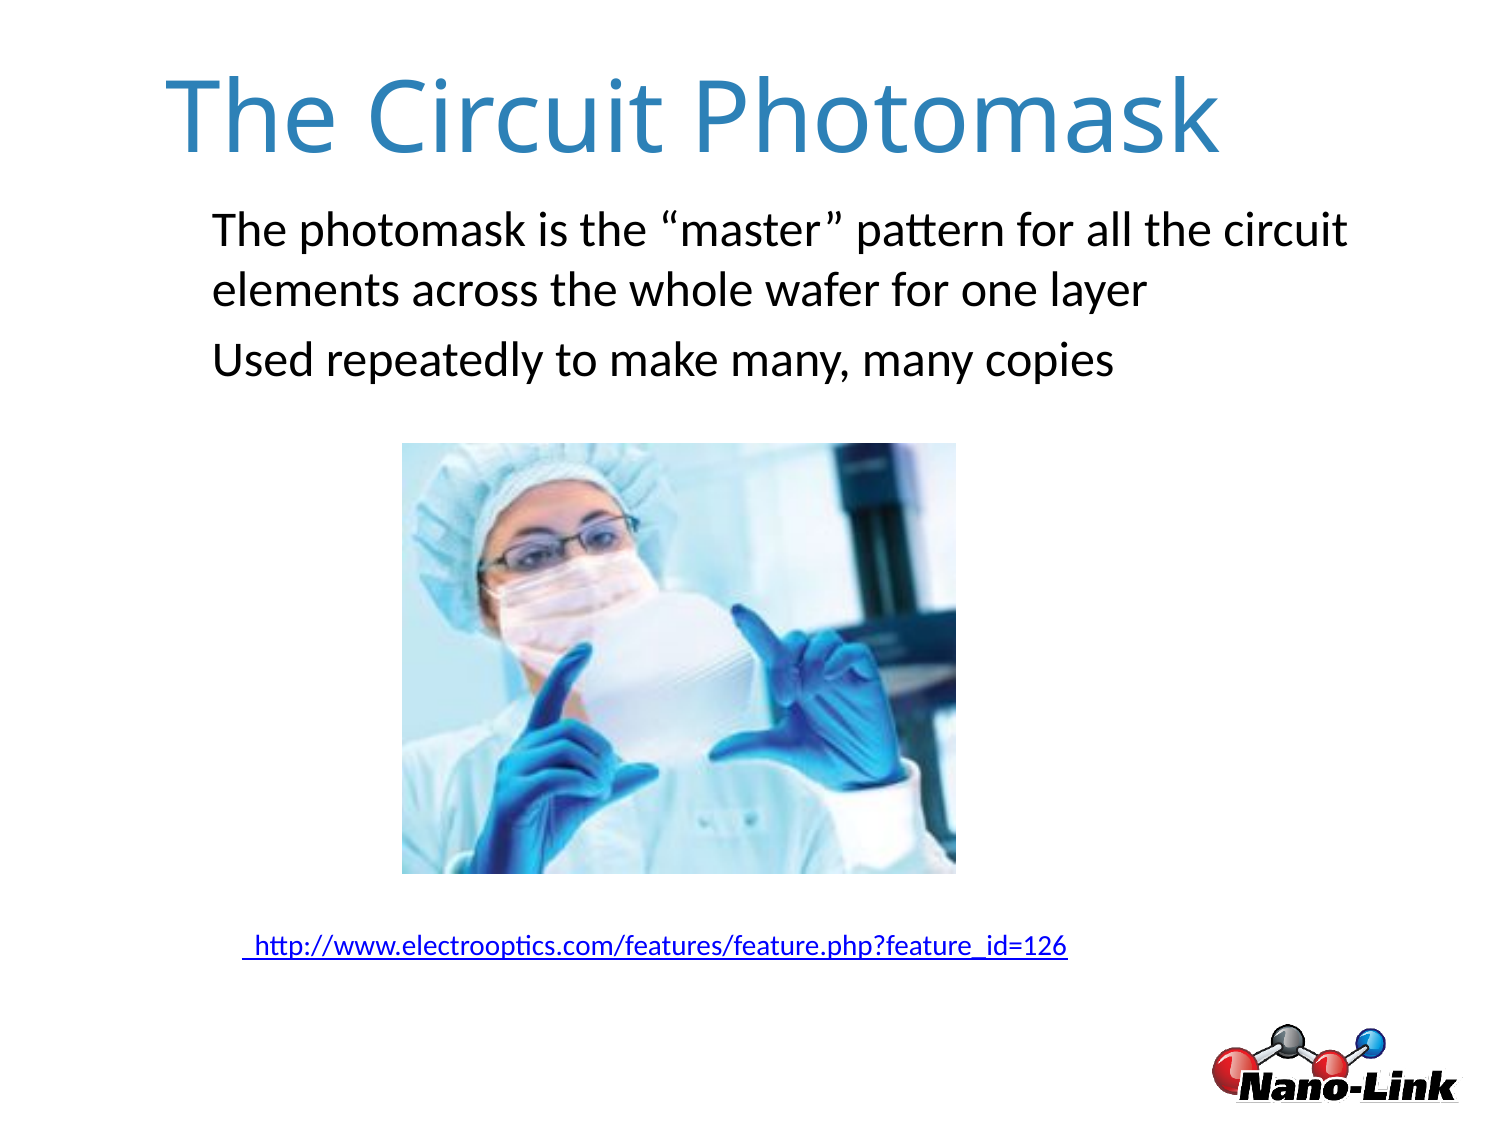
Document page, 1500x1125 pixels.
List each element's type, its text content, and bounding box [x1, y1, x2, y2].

picture [1212, 1024, 1463, 1103]
title The Circuit Photomask [18, 45, 1369, 187]
list The photomask is the “master” pattern for all the circuit elements across the whole wafer for one layer Used repeatedly to make many, many copies [121, 189, 1500, 411]
picture [401, 443, 956, 874]
text_box http://www.electrooptics.com/features/feature.php?feature_id=126 [226, 919, 1131, 969]
